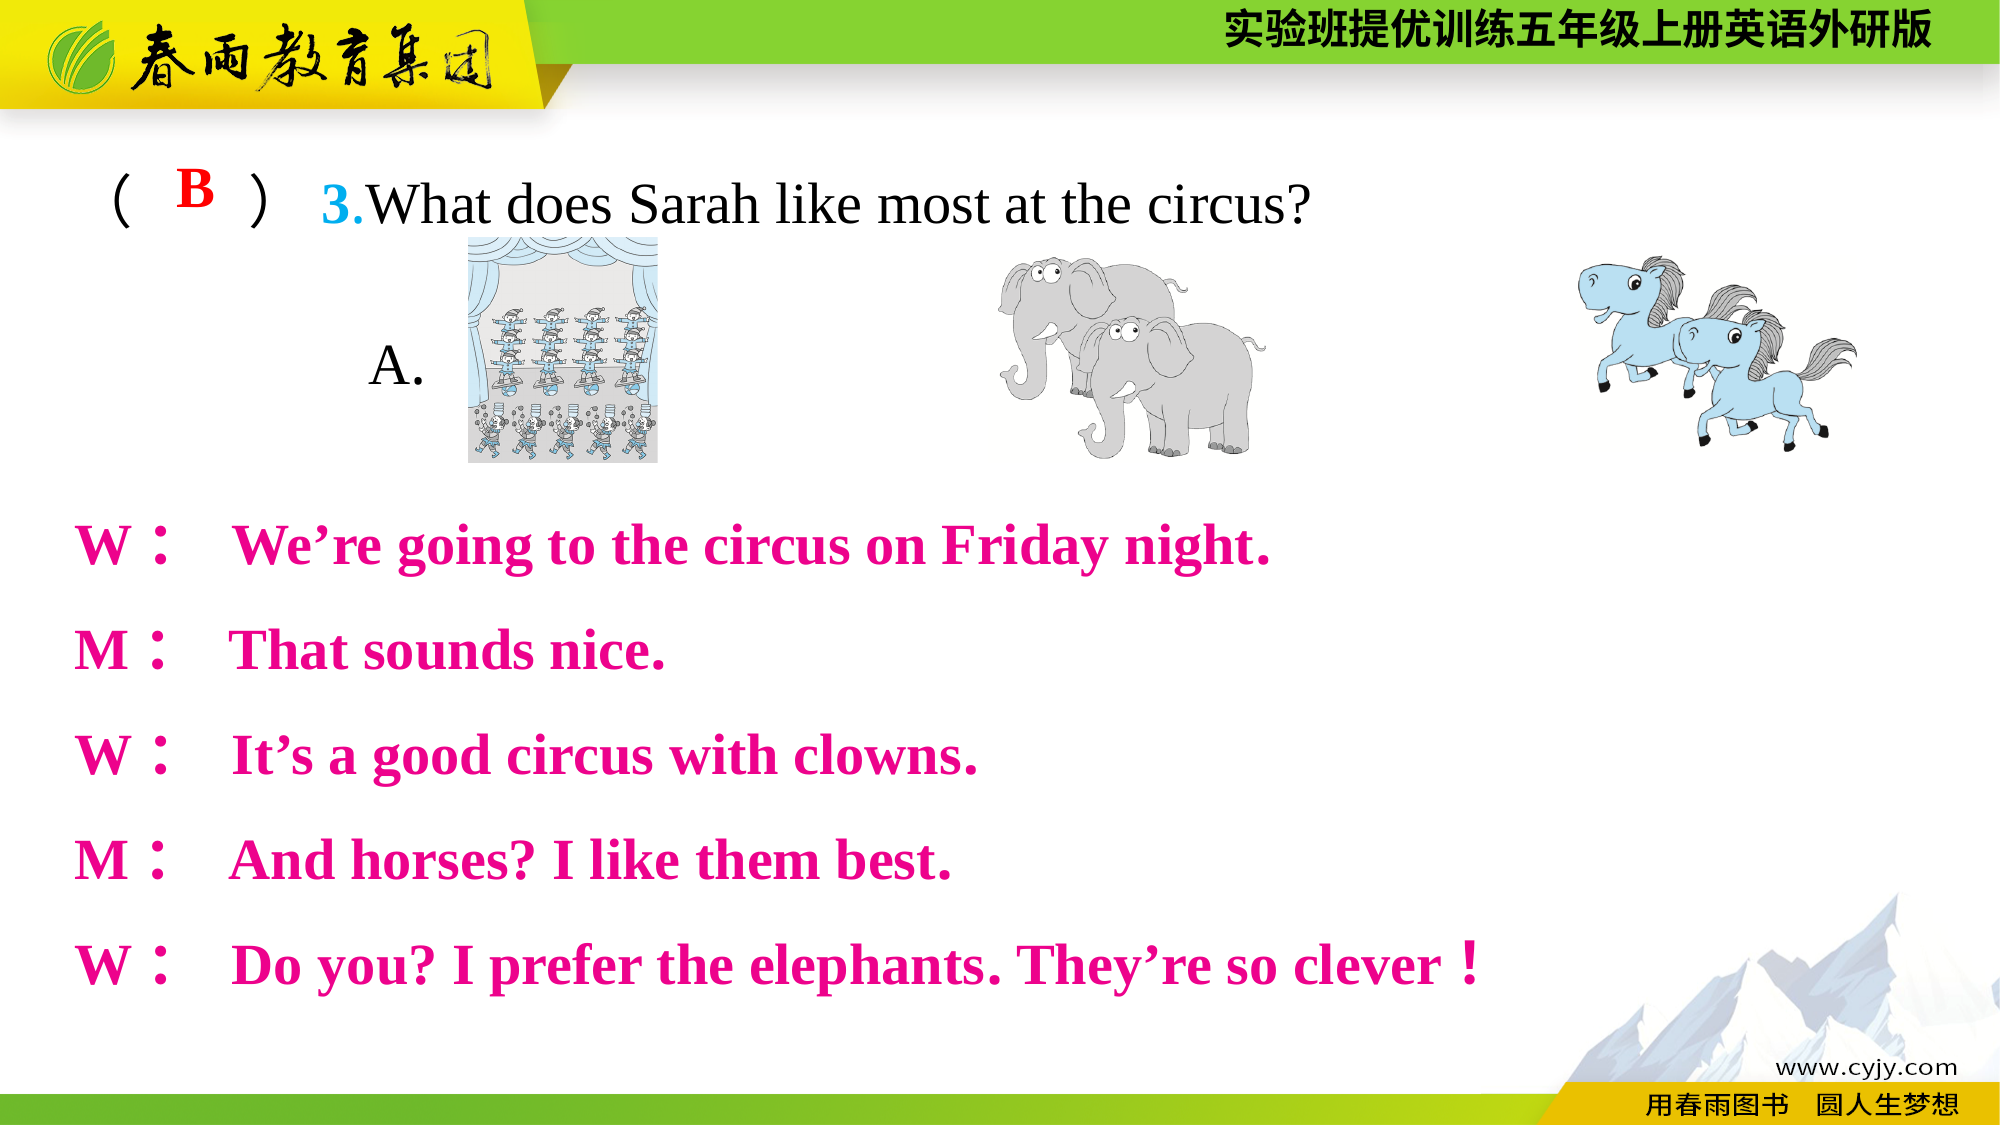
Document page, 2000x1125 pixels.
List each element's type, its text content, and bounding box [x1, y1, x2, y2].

picture [0, 0, 2000, 1125]
text_box B [161, 141, 231, 227]
text_box W： We’re going to the circus on Friday night. M： That sounds nice. W： It’s a good circus with clowns. M： And horses? I like them best. W： Do you? I prefer the elephants. They’re so clever！ [59, 463, 1944, 1004]
list （ ）3.What does Sarah like most at the circus? A. B. C. [59, 122, 1944, 463]
